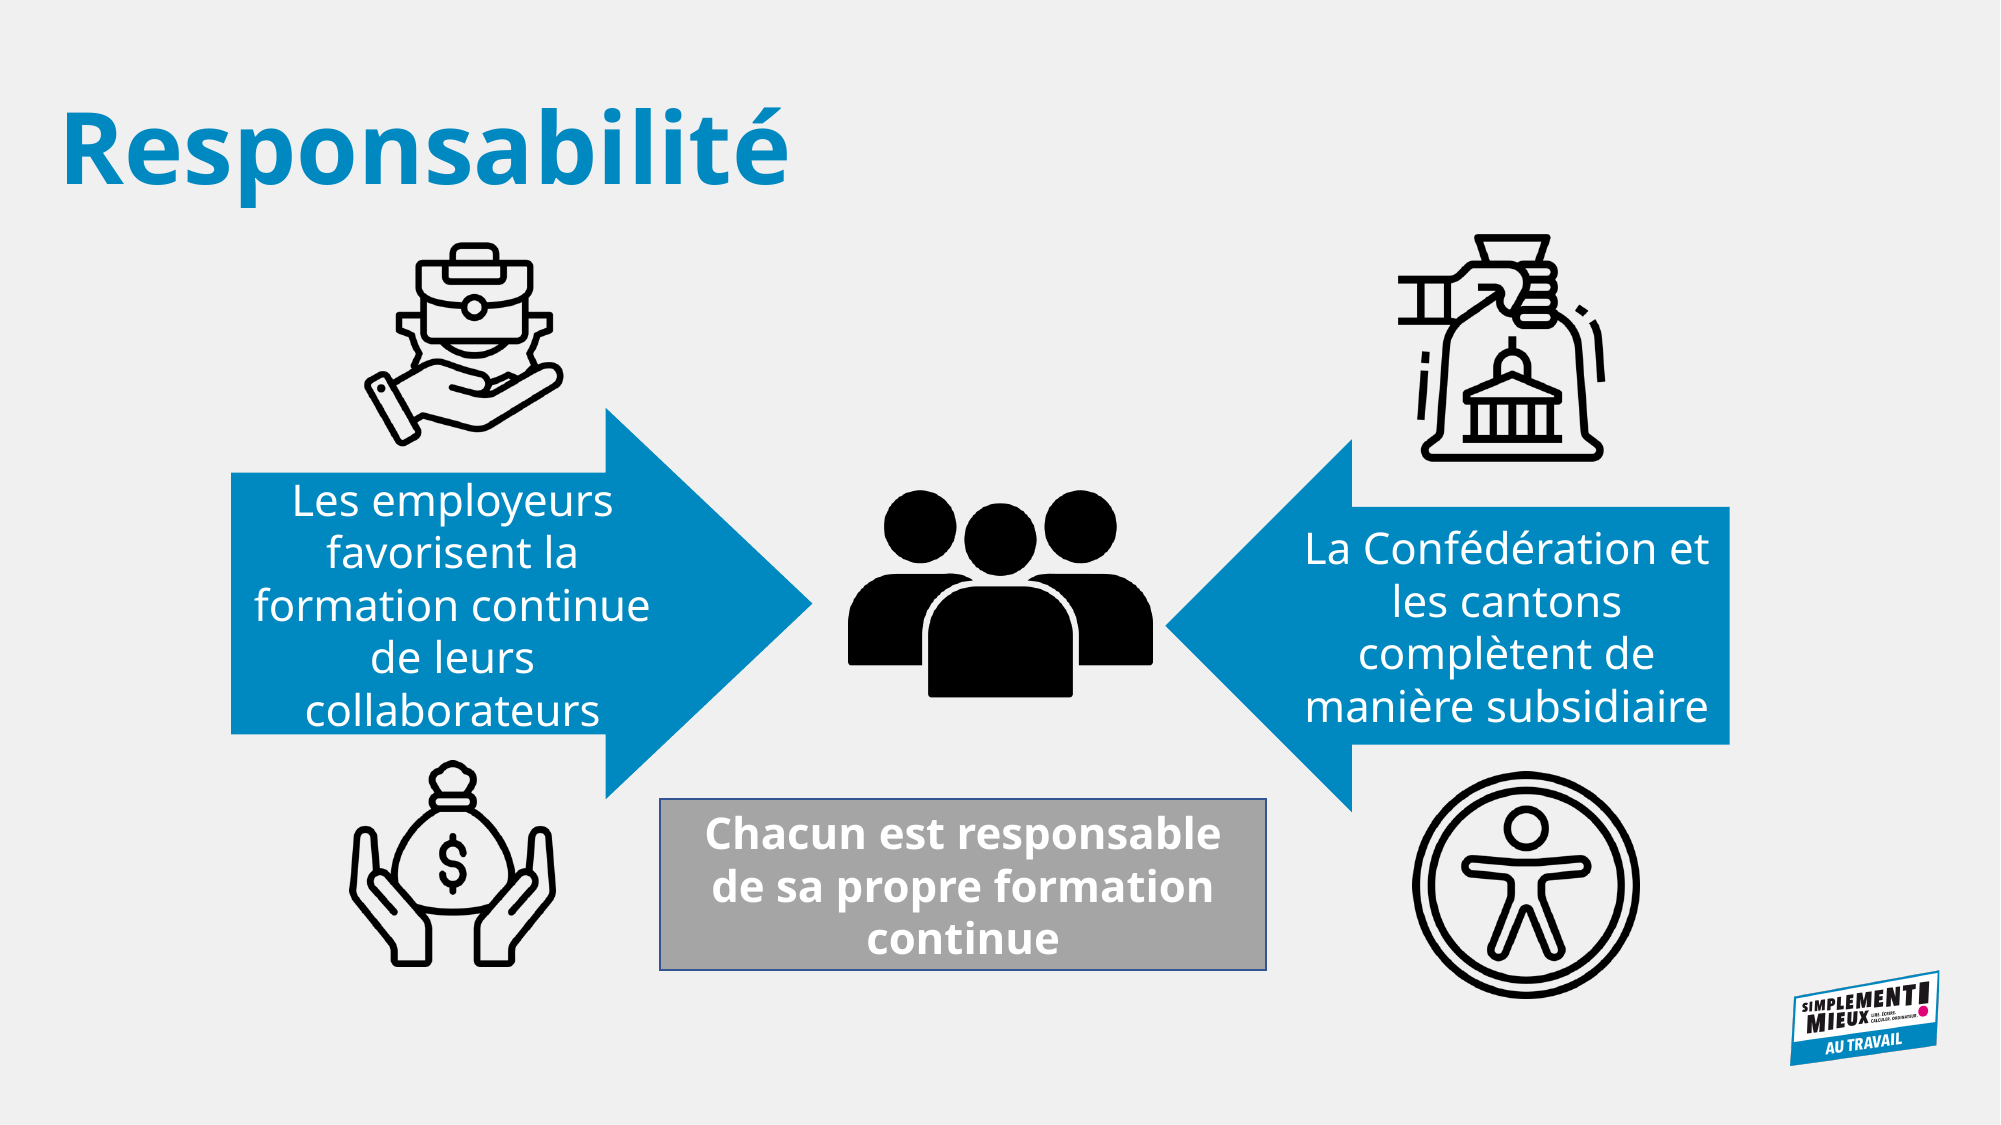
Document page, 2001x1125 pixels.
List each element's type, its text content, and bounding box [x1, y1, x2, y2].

picture [1390, 226, 1634, 469]
picture [349, 760, 556, 967]
picture [1412, 771, 1640, 999]
text_box La Confédération et les cantons complètent de manière subsidiaire [1199, 436, 1731, 815]
picture [801, 394, 1199, 793]
text_box Chacun est responsable de sa propre formation continue [659, 798, 1267, 971]
text_box Les employeurs favorisent la formation continue de leurs collaborateurs [230, 405, 801, 802]
picture [358, 239, 569, 450]
text_box Responsabilité [44, 55, 1923, 250]
